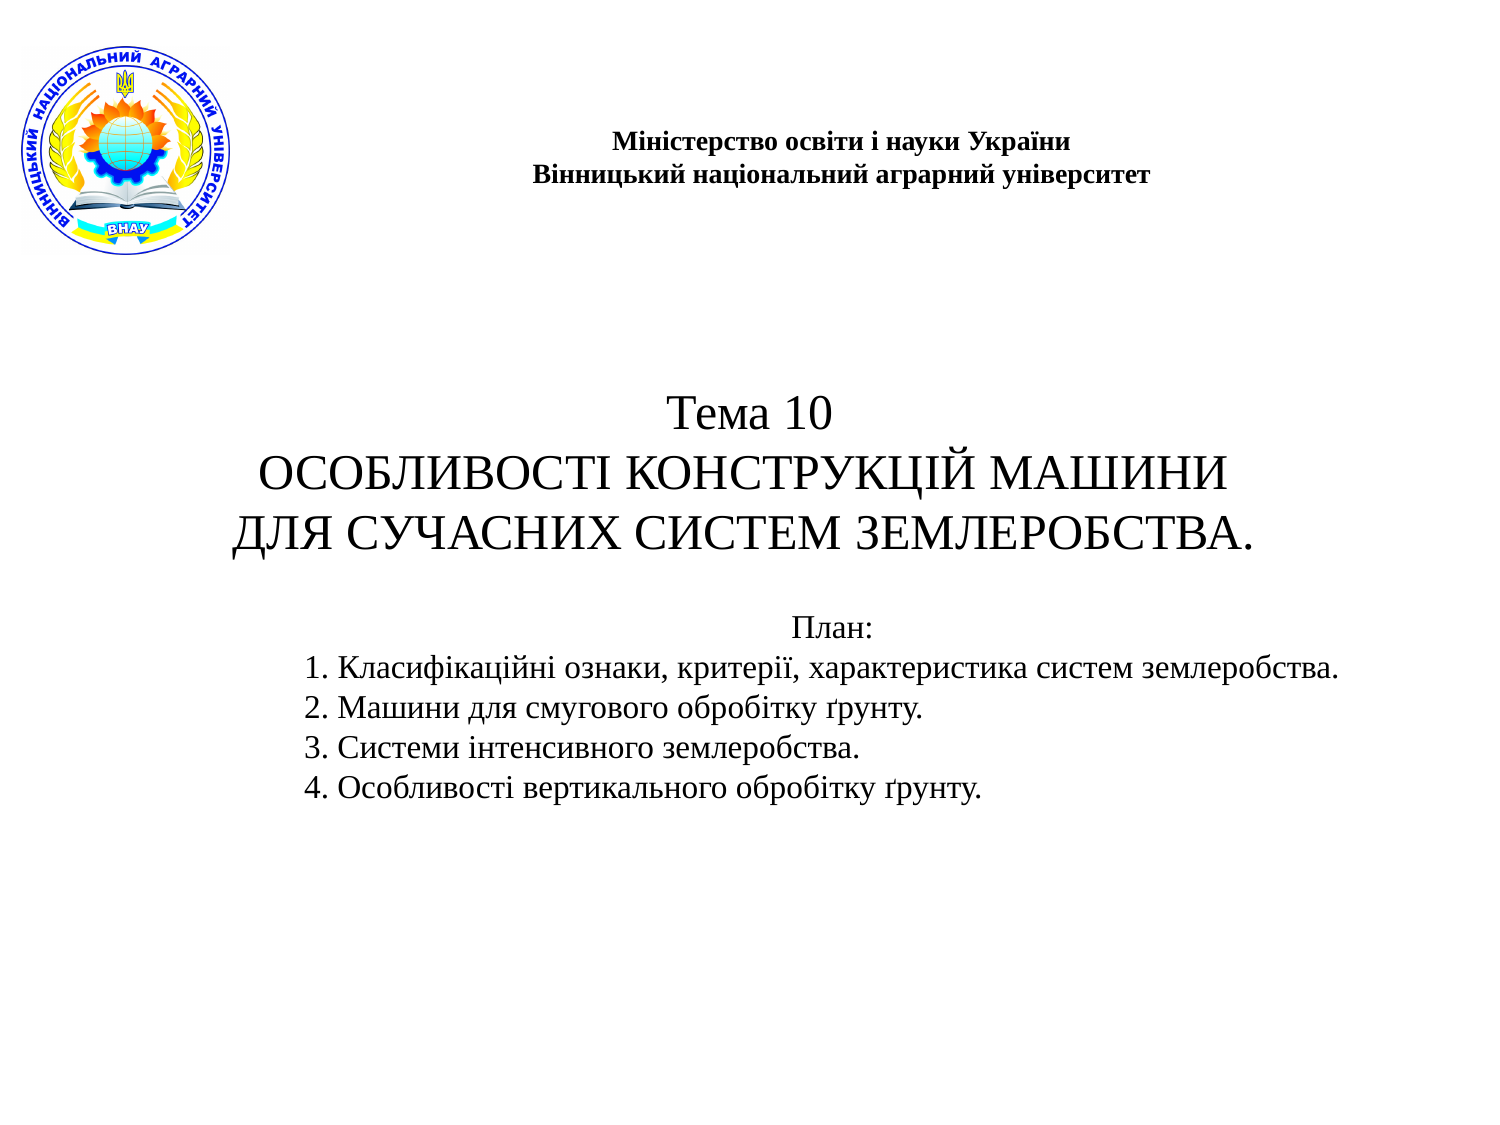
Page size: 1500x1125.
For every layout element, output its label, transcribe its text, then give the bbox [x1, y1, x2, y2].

title Тема 10 ОСОБЛИВОСТІ КОНСТРУКЦІЙ МАШИНИ ДЛЯ СУЧАСНИХ СИСТЕМ ЗЕМЛЕРОБСТВА. [112, 349, 1388, 591]
text_box Міністерство освіти і науки України Вінницький національний аграрний університет [203, 113, 1479, 337]
picture [20, 46, 230, 255]
text_box План: 1. Класифікаційні ознаки, критерії, характеристика систем землеробства. 2. Машини для смугового обробітку ґрунту. 3. Системи інтенсивного землеробства. 4. Особливості вертикального обробітку ґрунту. [289, 597, 1376, 853]
